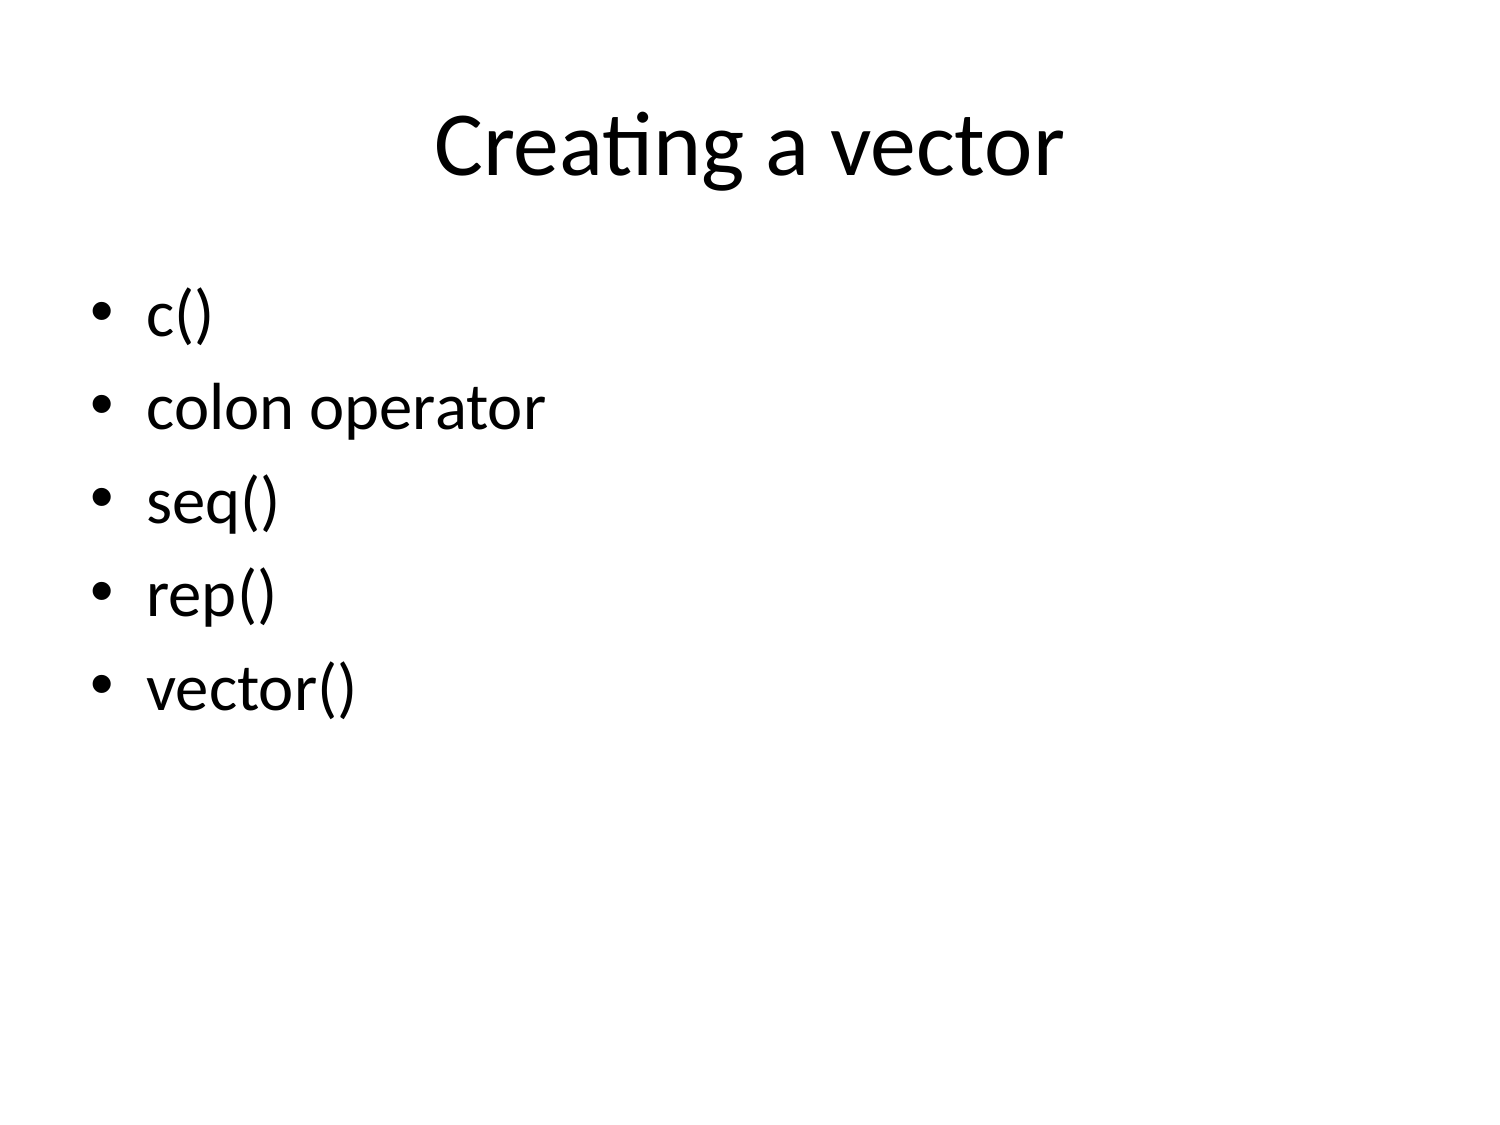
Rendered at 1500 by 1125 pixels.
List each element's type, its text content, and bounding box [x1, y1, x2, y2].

list c() colon operator seq() rep() vector() [75, 262, 1425, 1005]
title Creating a vector [75, 45, 1425, 233]
